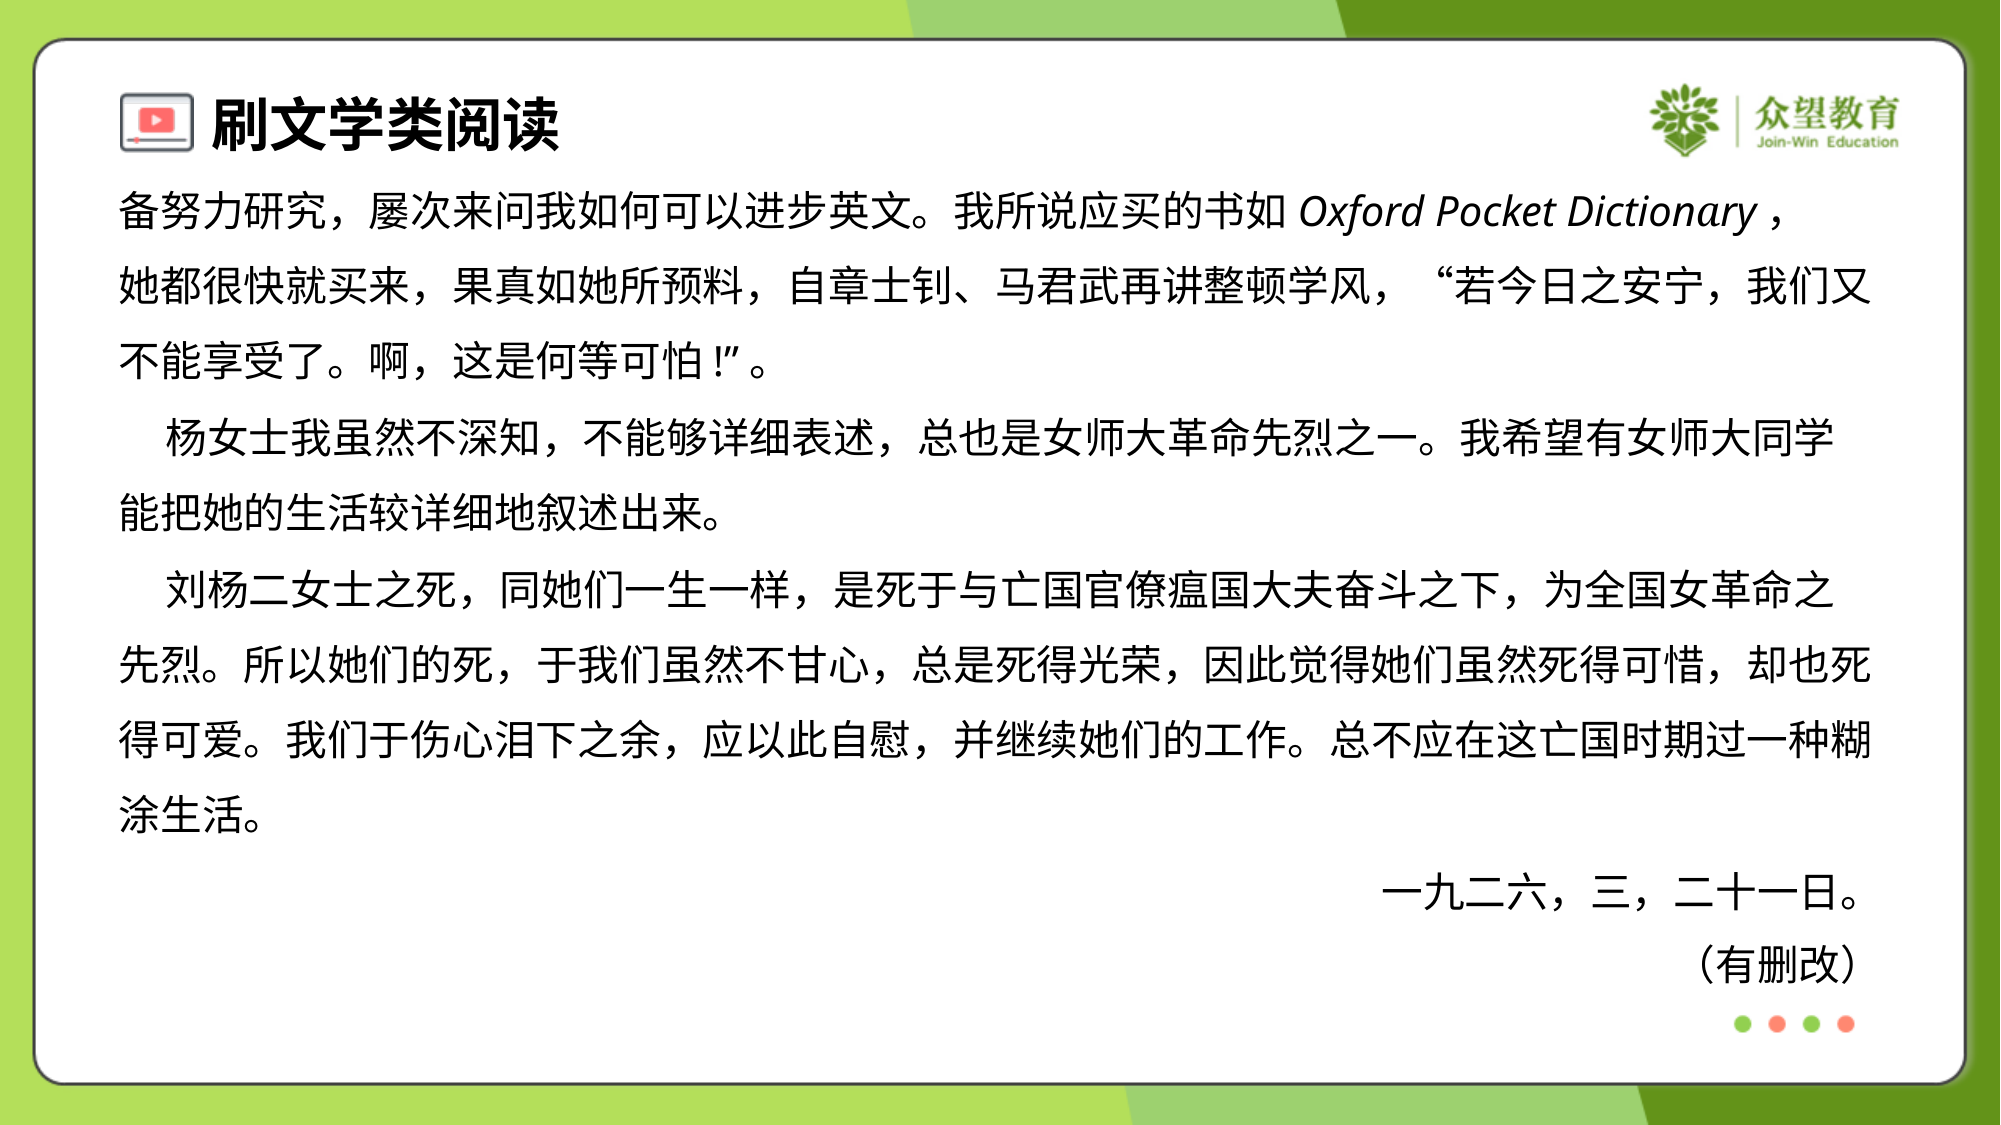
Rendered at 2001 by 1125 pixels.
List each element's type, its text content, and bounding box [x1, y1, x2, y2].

picture [0, 0, 2000, 1125]
text_box 备努力研究，屡次来问我如何可以进步英文。我所说应买的书如Oxford Pocket Dictionary， 她都很快就买来，果真如她所预料，自章士钊、马君武再讲整顿学风，“若今日之安宁，我们又 不能享受了。啊，这是何等可怕!”。 杨女士我虽然不深知，不能够详细表述，总也是女师大革命先烈之一。我希望有女师大同学 能把她的生活较详细地叙述出来。 刘杨二女士之死，同她们一生一样，是死于与亡国官僚瘟国大夫奋斗之下，为全国女革命之 先烈。所以她们的死，于我们虽然不甘心，总是死得光荣，因此觉得她们虽然死得可惜，却也死 得可爱。我们于伤心泪下之余，应以此自慰，并继续她们的工作。总不应在这亡国时期过一种糊 涂生活。 一九二六，三，二十一日。 （有删改） [118, 159, 1883, 982]
